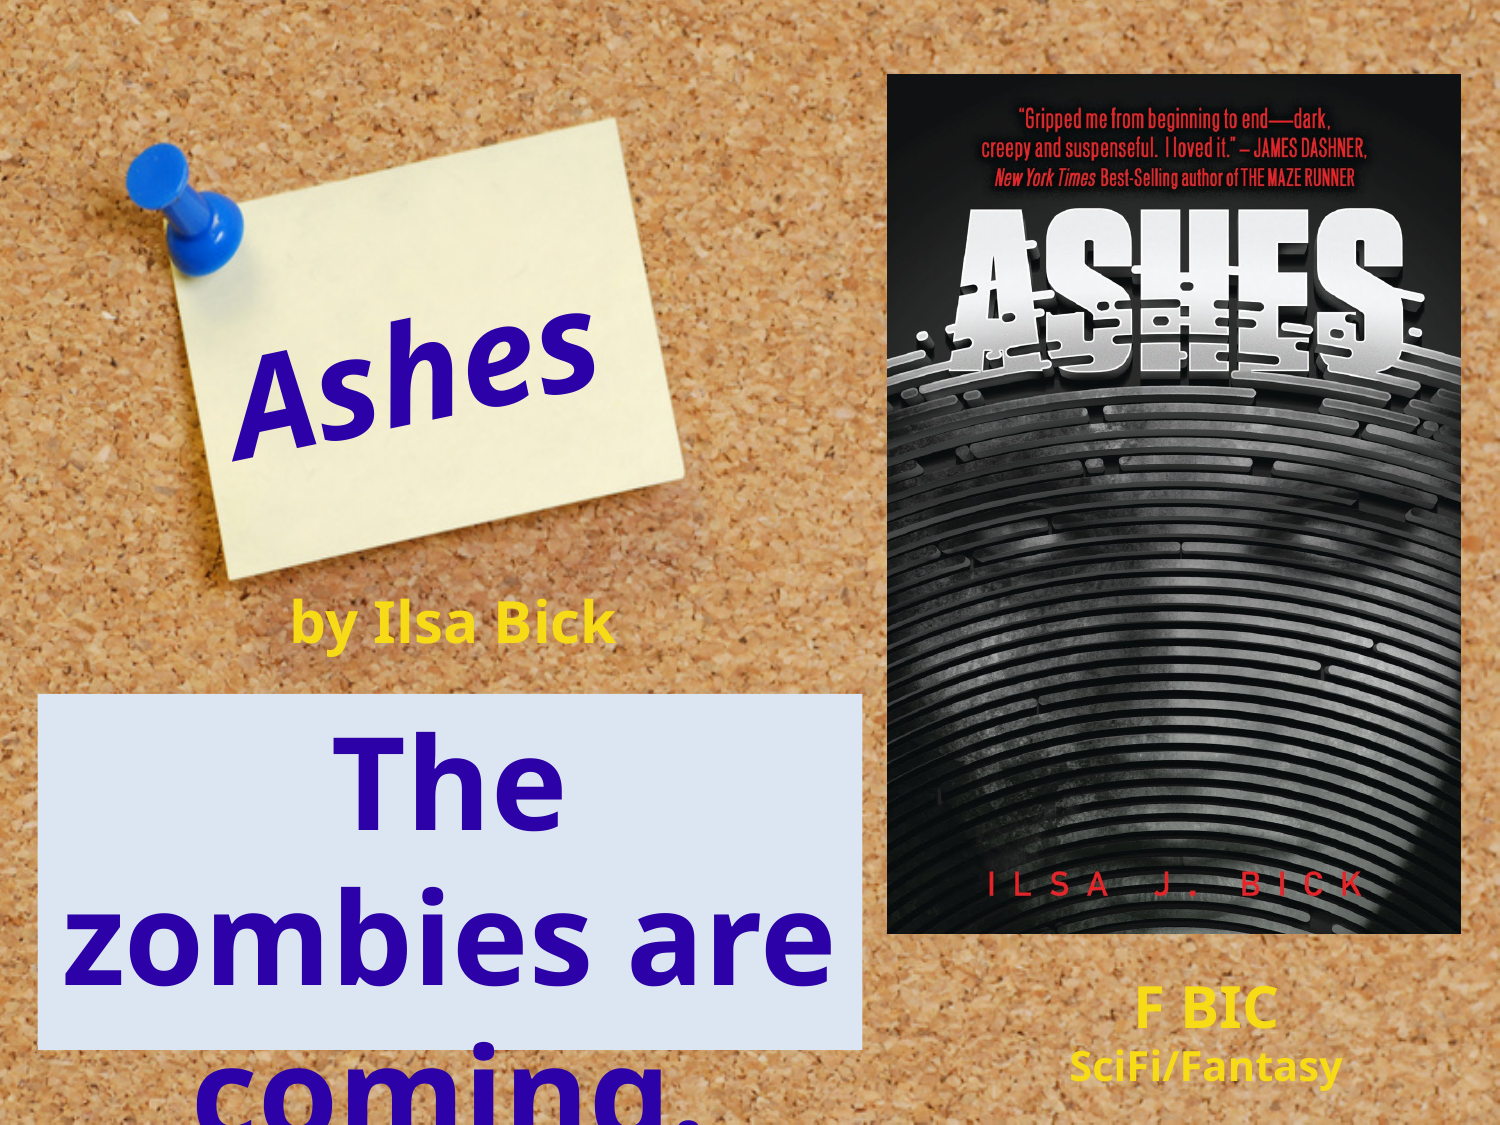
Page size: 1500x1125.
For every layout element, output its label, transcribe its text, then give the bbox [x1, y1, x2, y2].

text_box by Ilsa Bick [274, 577, 738, 663]
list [887, 74, 1461, 935]
picture [0, 0, 1500, 1125]
title Ashes [162, 158, 664, 578]
text_box F BIC SciFi/Fantasy [1037, 962, 1375, 1098]
list The zombies are coming. [37, 693, 863, 1050]
